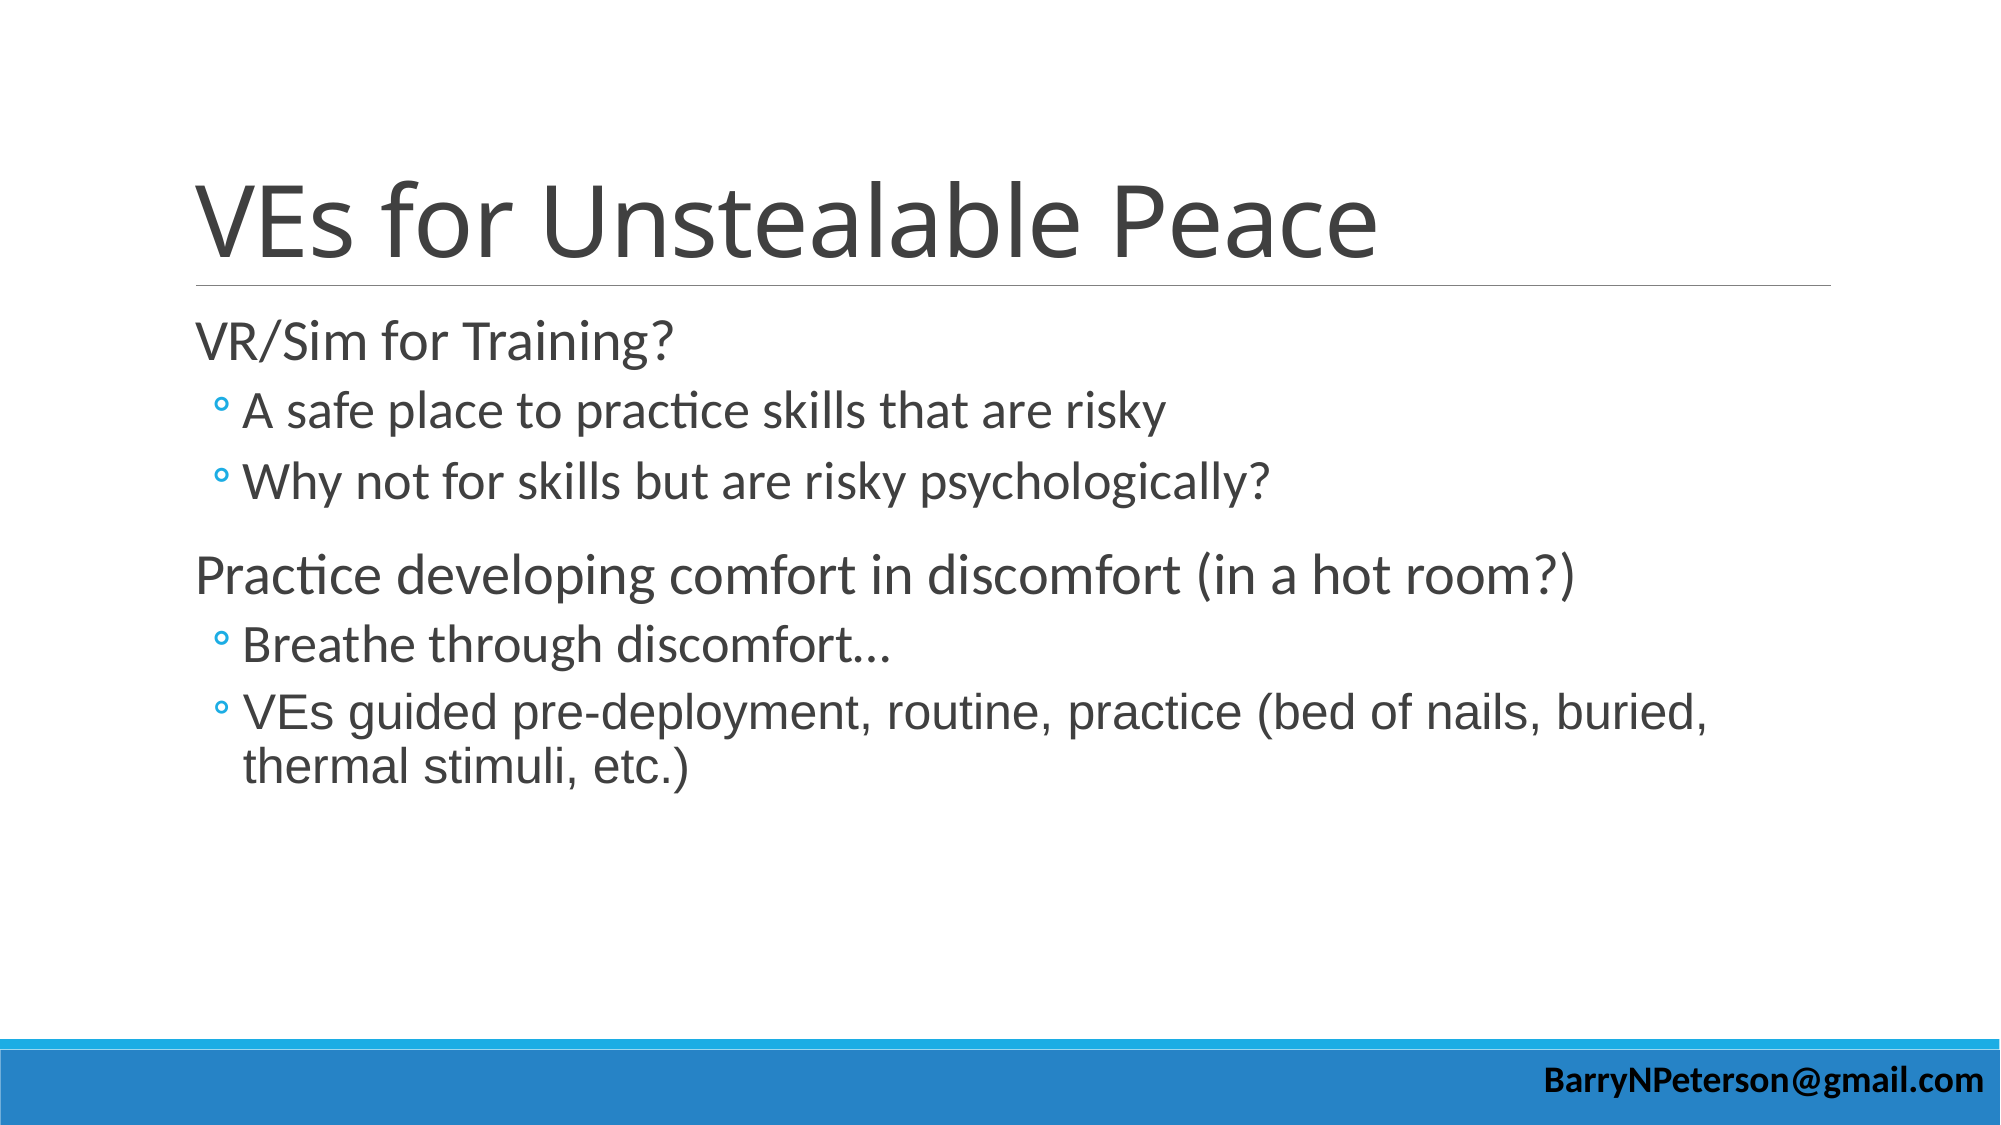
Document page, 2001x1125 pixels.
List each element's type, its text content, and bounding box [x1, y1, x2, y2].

title VEs for Unstealable Peace [180, 47, 1830, 285]
text_box BarryNPeterson@gmail.com [999, 1047, 2000, 1108]
list VR/Sim for Training? A safe place to practice skills that are risky Why not for skills but are risky psychologically? Practice developing comfort in discomfort (in a hot room?) Breathe through discomfort… VEs guided pre-deployment, routine, practice (bed of nails, buried, thermal stimuli, etc.) [180, 302, 1830, 963]
